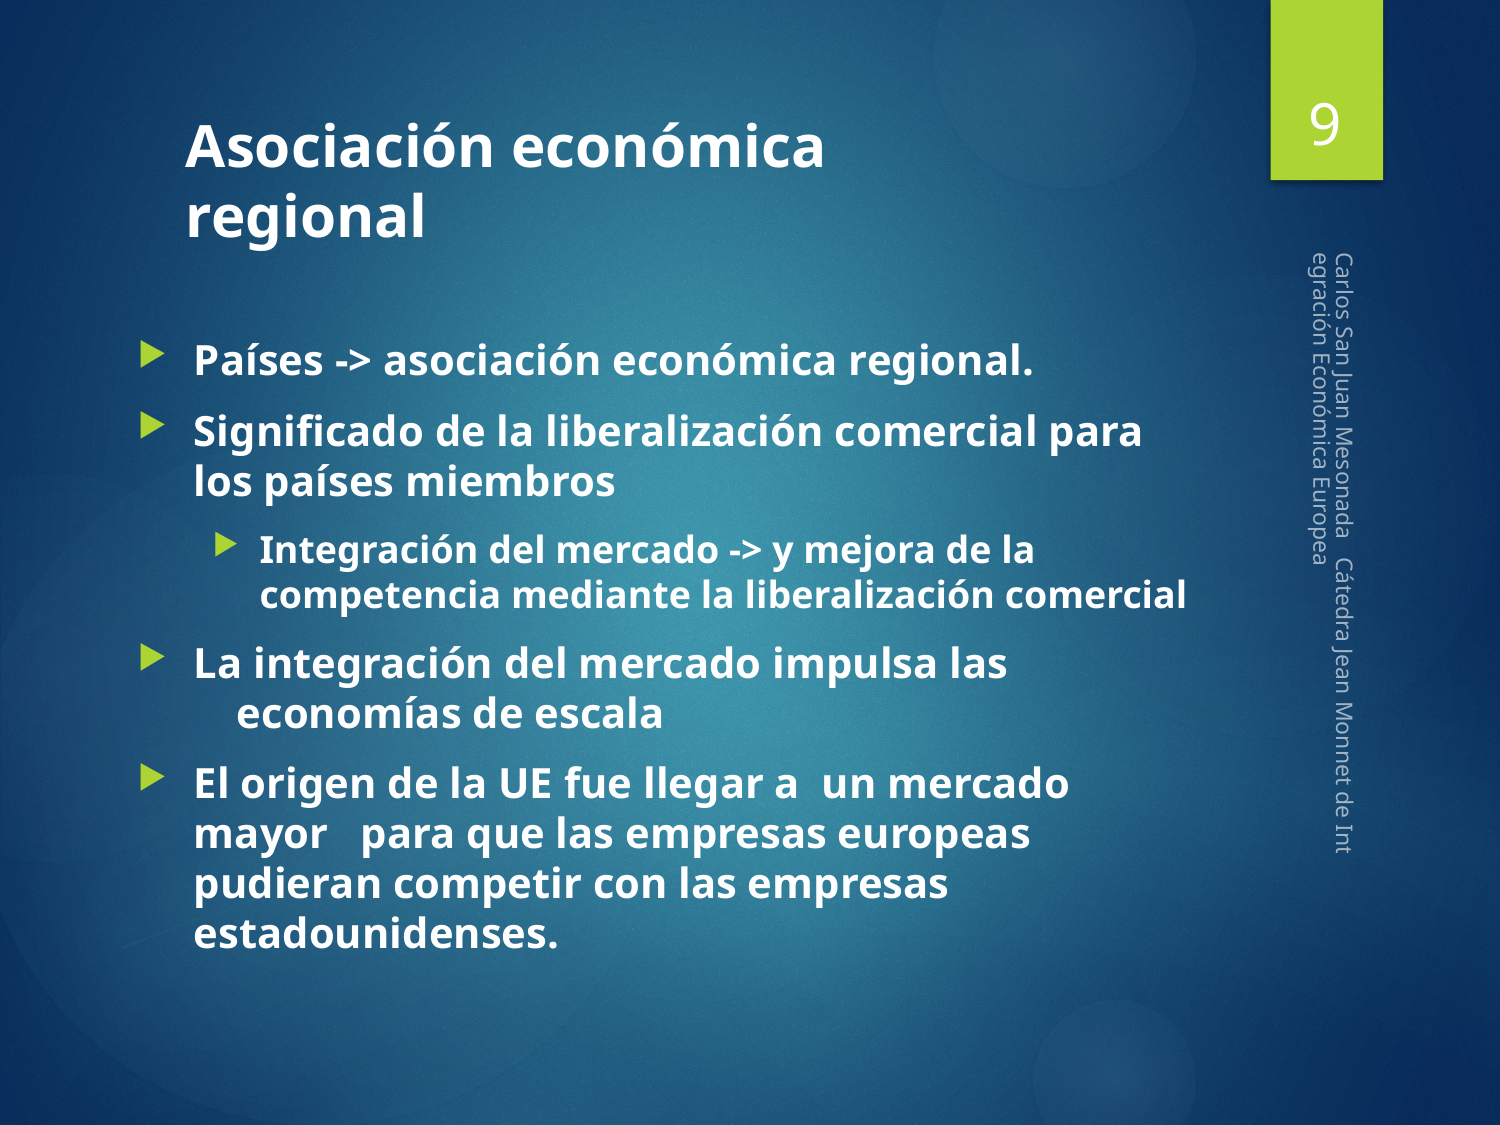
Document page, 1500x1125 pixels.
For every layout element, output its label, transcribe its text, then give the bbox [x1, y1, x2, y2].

footer Carlos San Juan Mesonada Cátedra Jean Monnet de Integración Económica Europea [1320, 237, 1358, 871]
text_box Asociación económica regional [171, 101, 1010, 257]
slide_number 9 [1273, 48, 1378, 175]
list Países -> asociación económica regional. Significado de la liberalización comercial para los países miembros Integración del mercado -> y mejora de la competencia mediante la liberalización comercial La integración del mercado impulsa las economías de escala El origen de la UE fue llegar a un mercado mayor para que las empresas europeas pudieran competir con las empresas estadounidenses. [122, 326, 1224, 1015]
